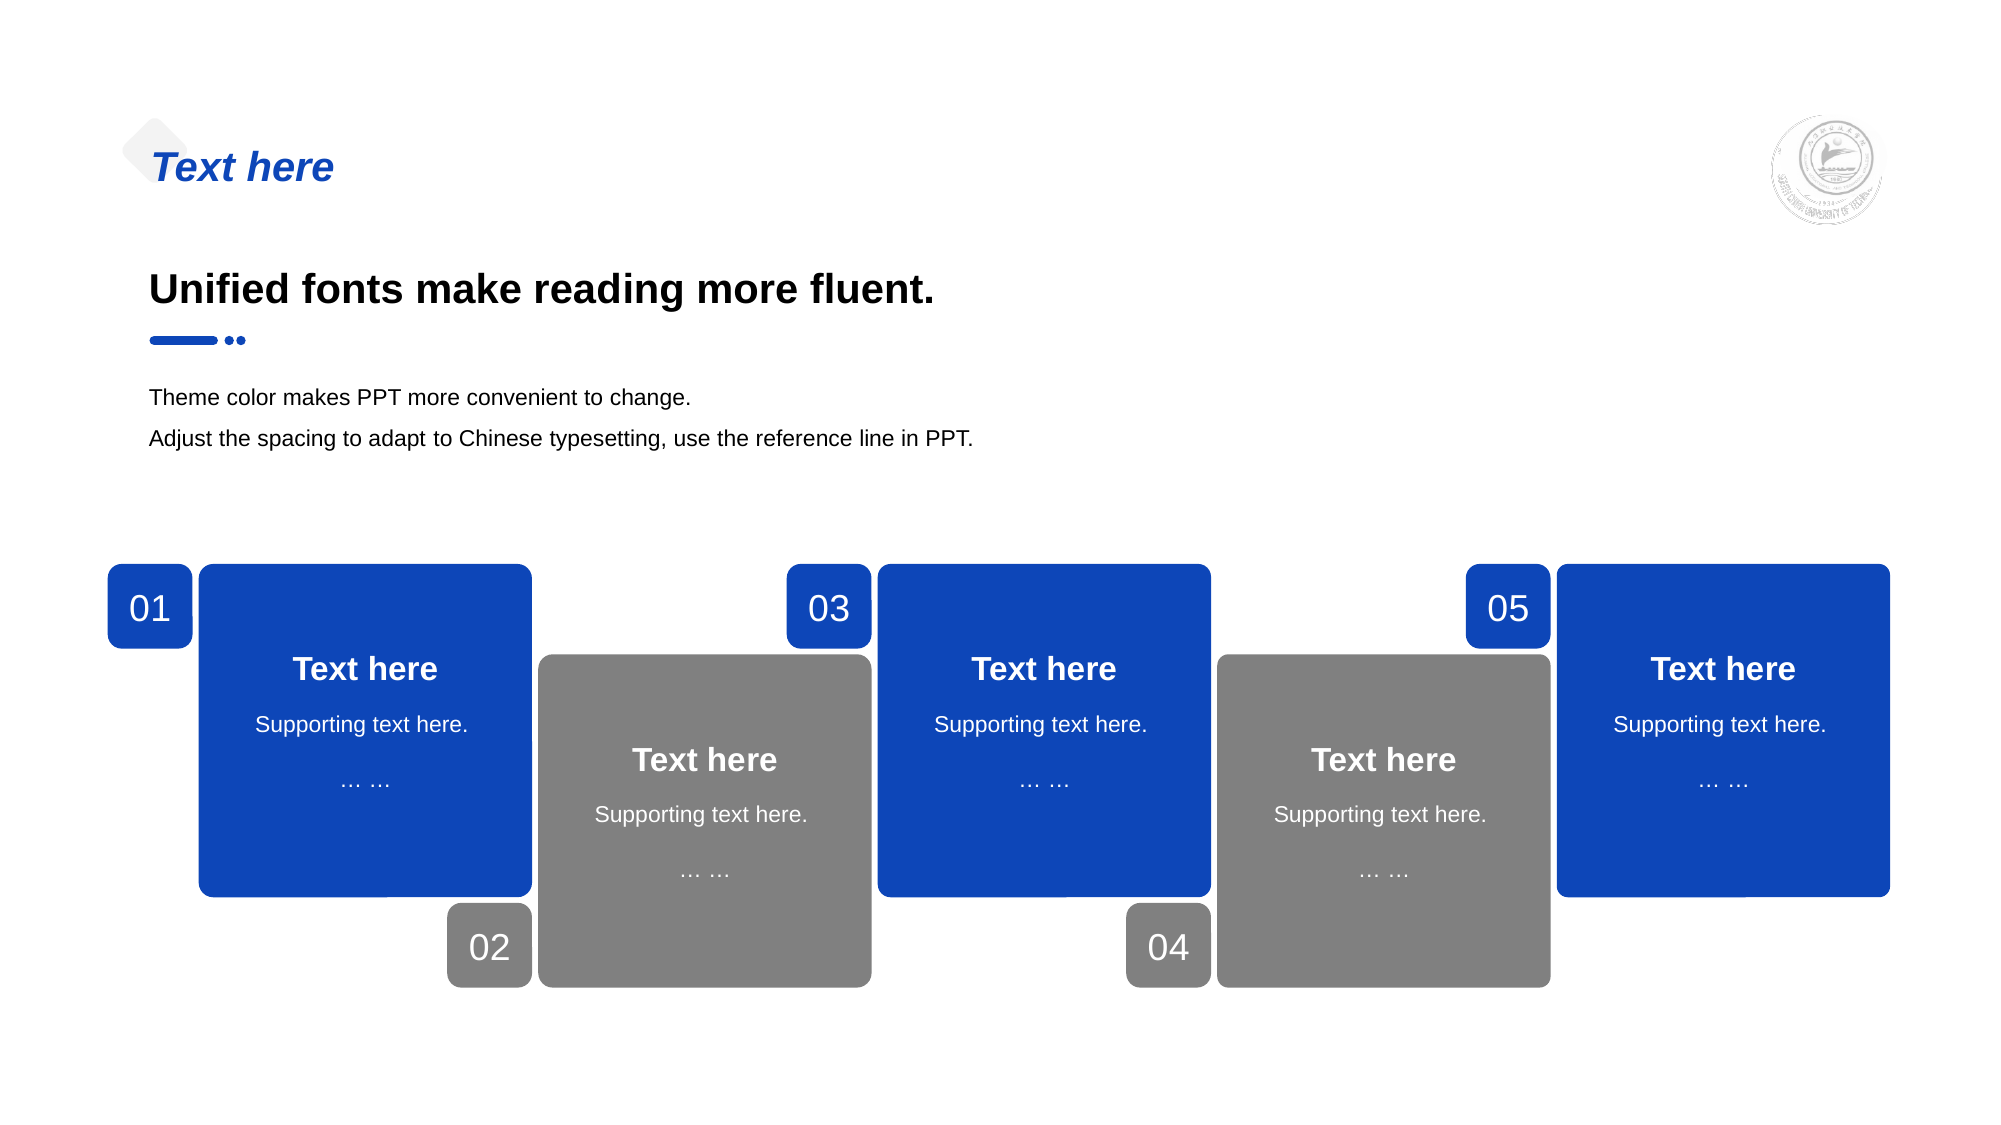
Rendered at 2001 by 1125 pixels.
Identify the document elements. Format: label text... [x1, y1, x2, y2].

text_box [197, 562, 534, 899]
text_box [565, 723, 845, 919]
text_box Theme color makes PPT more convenient to change. Adjust the spacing to adapt to Chinese typesetting, use the reference line in PPT. [133, 361, 1046, 466]
picture [1771, 199, 1882, 225]
text_box 0 2 [446, 901, 534, 989]
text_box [904, 632, 1184, 829]
text_box 0 1 [106, 562, 194, 650]
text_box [1244, 723, 1524, 919]
text_box 0 4 [1125, 901, 1213, 989]
text_box [1216, 653, 1552, 989]
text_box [1583, 632, 1863, 829]
text_box Unified fonts make read ing more fluent. [133, 248, 1046, 320]
title Text here [135, 29, 1916, 199]
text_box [225, 632, 505, 829]
text_box 0 5 [1464, 562, 1552, 650]
text_box [876, 562, 1213, 899]
text_box 0 3 [785, 562, 873, 650]
text_box [1555, 562, 1892, 899]
text_box [537, 653, 873, 989]
